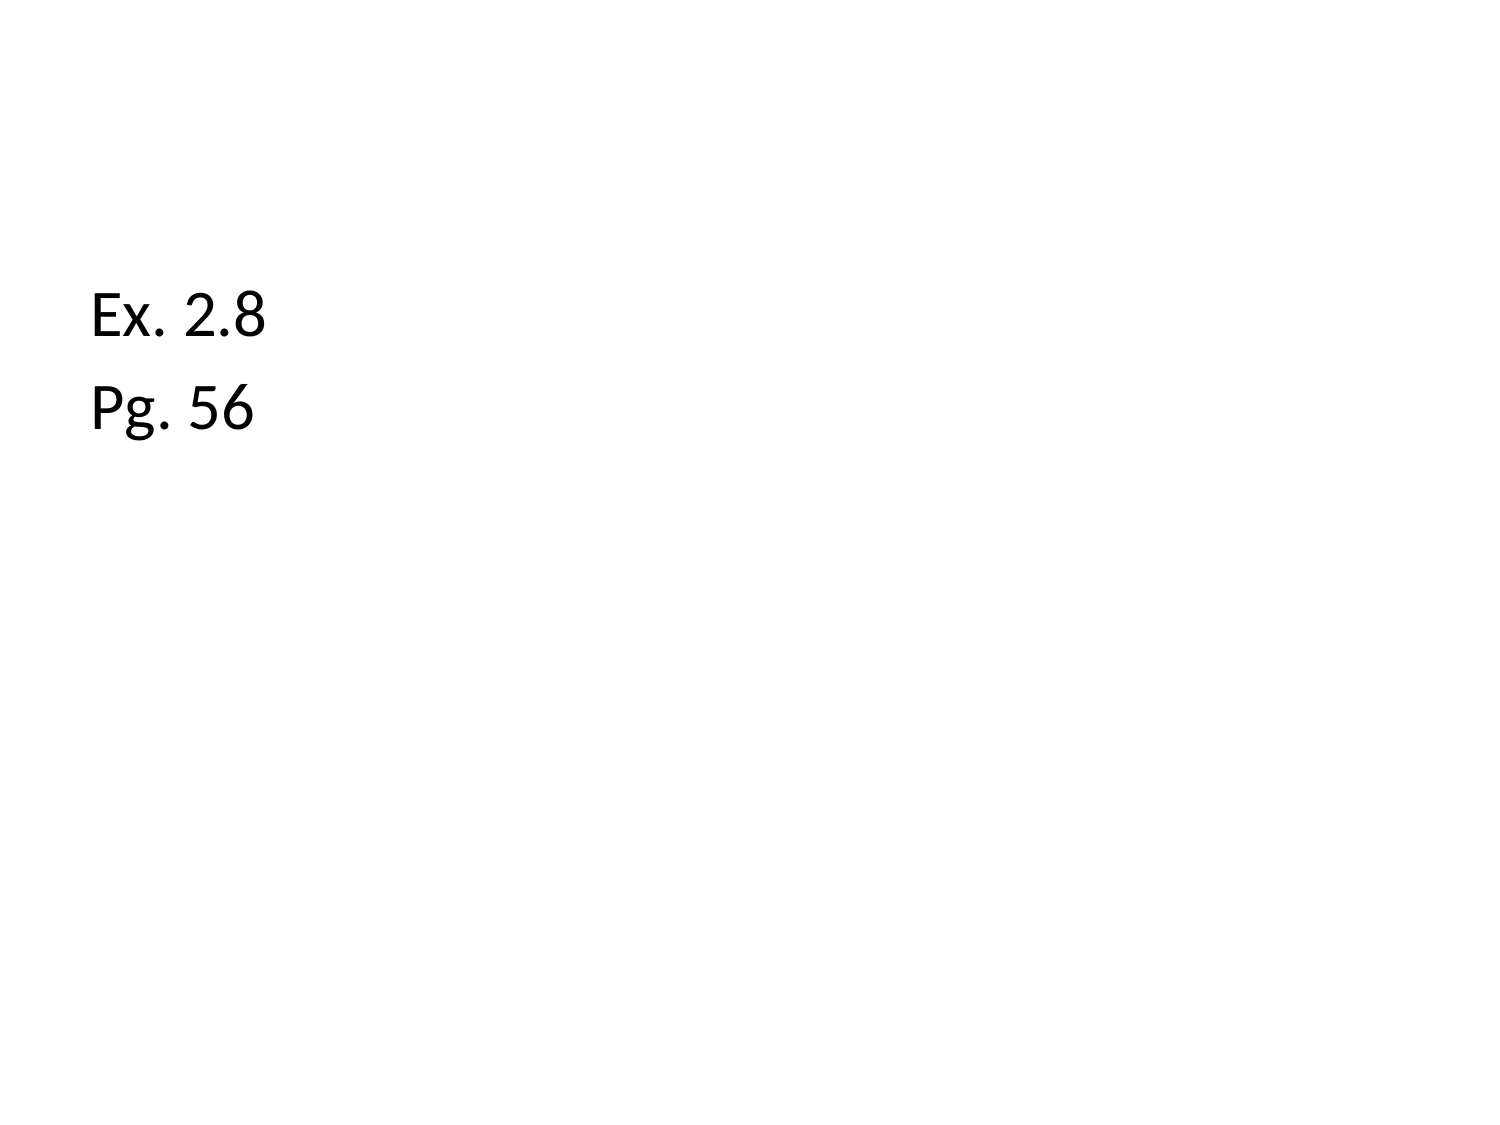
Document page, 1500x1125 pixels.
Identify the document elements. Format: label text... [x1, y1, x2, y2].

list Ex. 2.8 Pg. 56 [75, 262, 1425, 1005]
